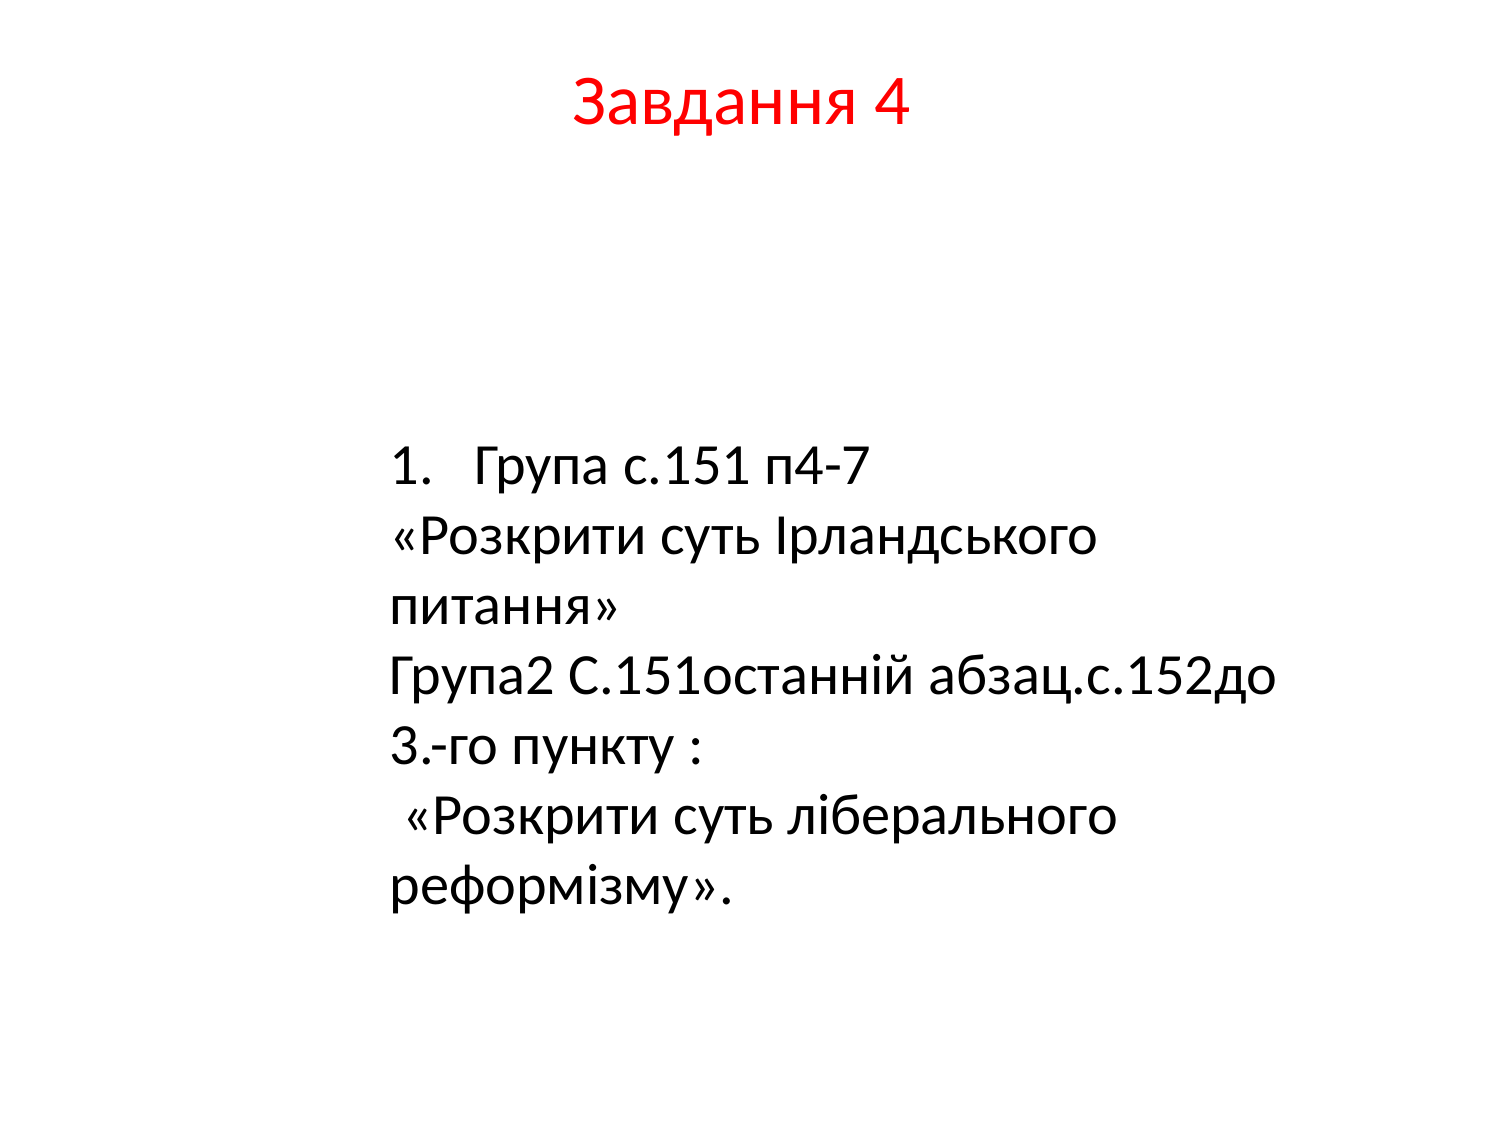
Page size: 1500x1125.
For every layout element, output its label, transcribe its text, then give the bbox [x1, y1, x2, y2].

text_box Група с.151 п4-7 «Розкрити суть Ірландського питання» Група2 С.151останній абзац.с.152до 3.-го пункту : «Розкрити суть ліберального реформізму». [375, 418, 1353, 924]
title Завдання 4 [75, 45, 1425, 233]
